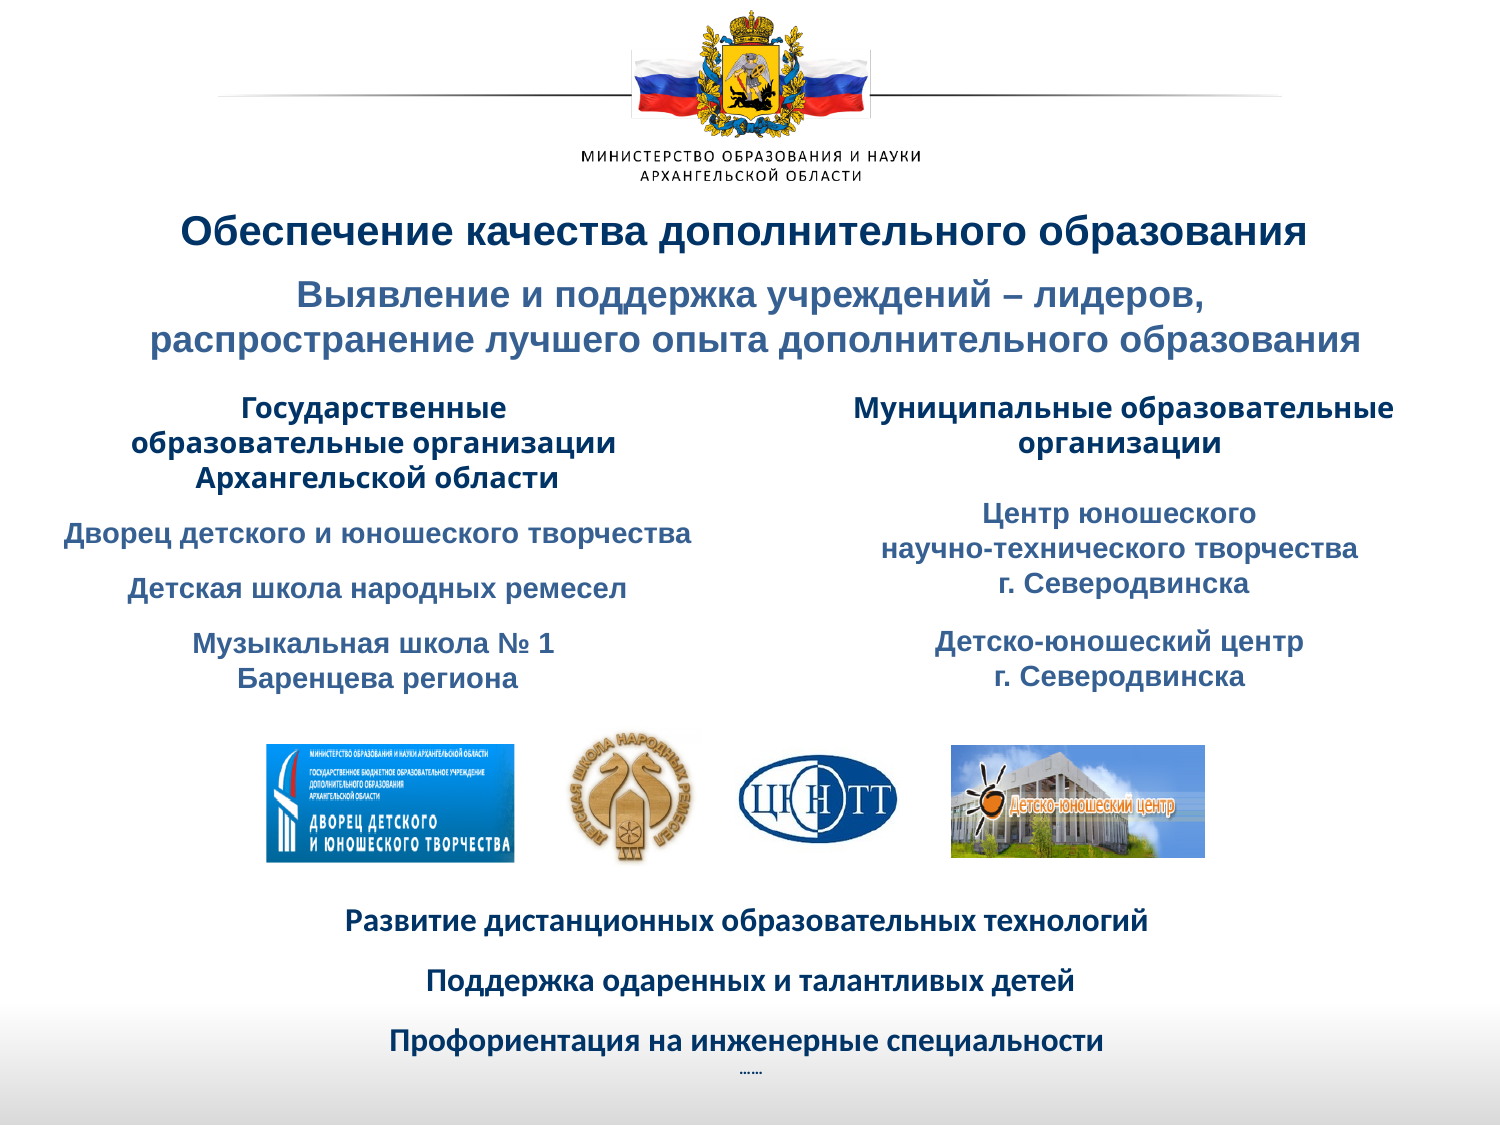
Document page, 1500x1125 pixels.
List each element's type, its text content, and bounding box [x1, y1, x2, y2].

picture [309, 836, 316, 851]
picture [559, 726, 703, 872]
picture [503, 853, 515, 863]
picture [444, 838, 449, 851]
picture [503, 838, 512, 851]
text_box Государственные образовательные организации Архангельской области Дворец детского и юношеского творчества Детская школа народных ремесел Музыкальная школа № 1 Баренцева региона [5, 382, 750, 702]
picture [266, 743, 515, 851]
picture [950, 745, 1206, 859]
picture [369, 837, 374, 851]
picture [434, 838, 440, 851]
text_box Обеспечение качества дополнительного образования [117, 196, 1383, 262]
picture [218, 10, 1282, 182]
picture [734, 746, 901, 853]
picture [425, 836, 431, 851]
picture [495, 838, 499, 851]
picture [377, 837, 382, 851]
picture [344, 835, 354, 851]
text_box Выявление и поддержка учреждений – лидеров, распространение лучшего опыта дополнительного образования [41, 262, 1471, 368]
picture [478, 836, 483, 851]
text_box Развитие дистанционных образовательных технологий Поддержка одаренных и талантливых детей Профориентация на инженерные специальности …… [260, 891, 1242, 1086]
picture [335, 833, 343, 851]
text_box Муниципальные образовательные организации Центр юношеского научно-технического творчества г. Северодвинска Детско-юношеский центр г. Северодвинска [816, 382, 1431, 700]
picture [453, 838, 458, 850]
picture [412, 836, 418, 851]
